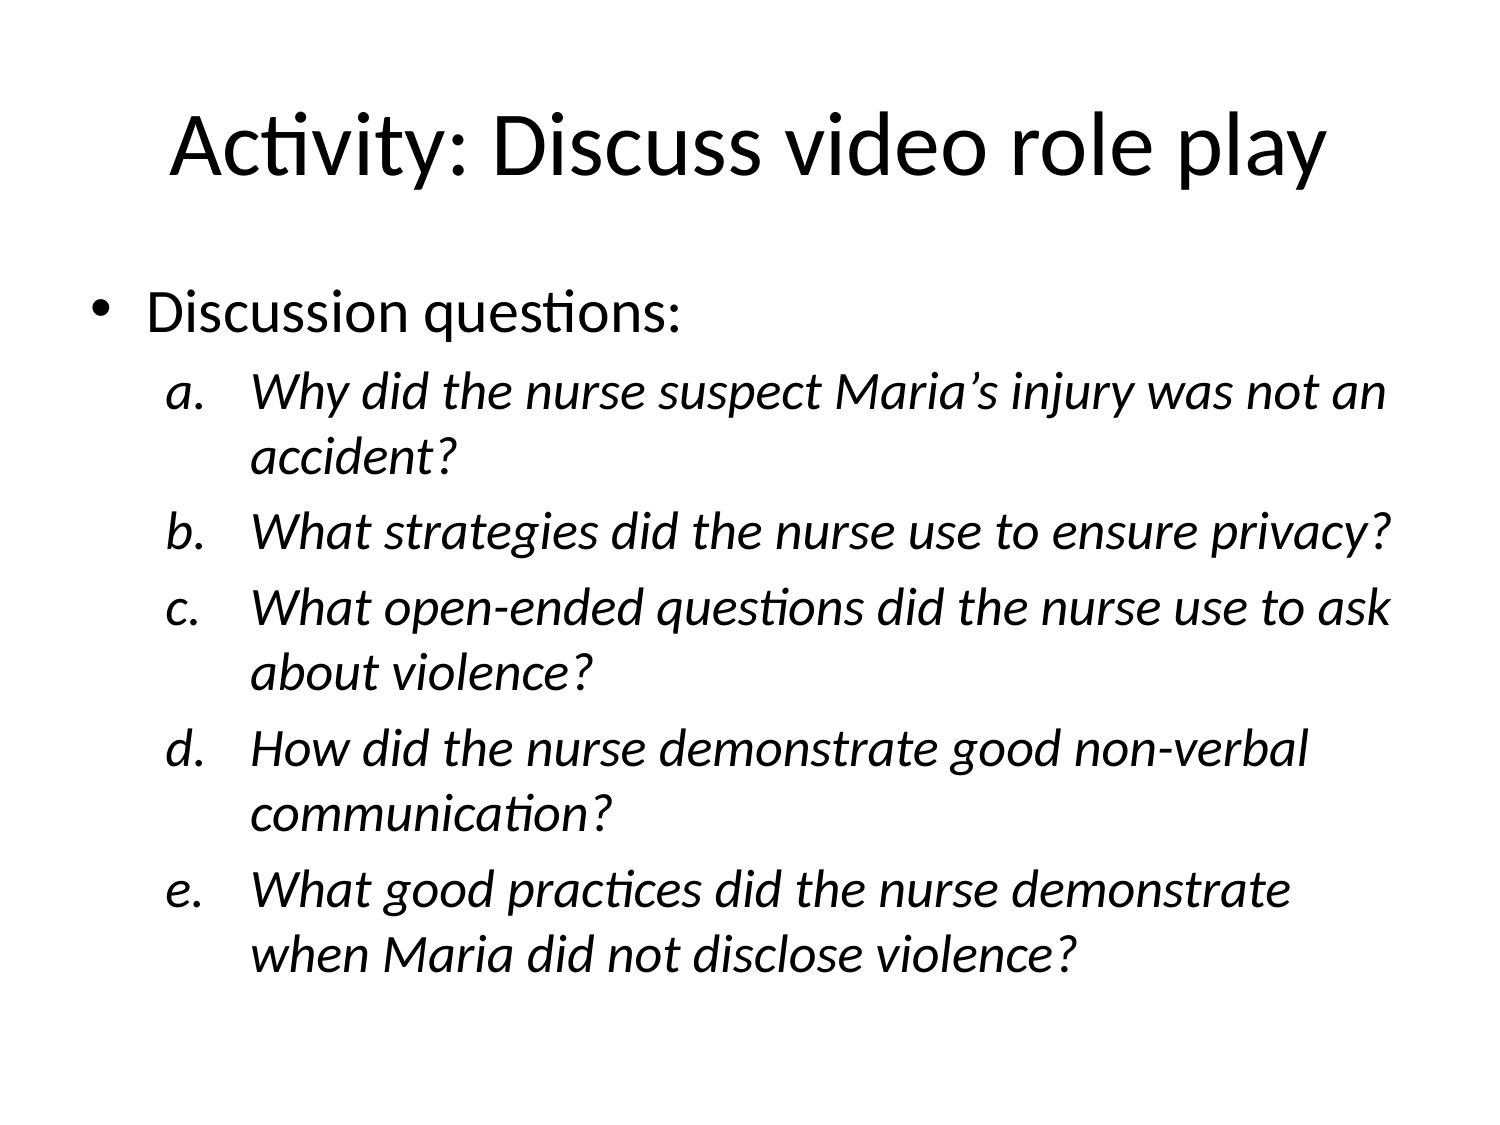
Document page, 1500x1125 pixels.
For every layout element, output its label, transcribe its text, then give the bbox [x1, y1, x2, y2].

title Activity: Discuss video role play [75, 45, 1425, 233]
list Discussion questions: Why did the nurse suspect Maria’s injury was not an accident? What strategies did the nurse use to ensure privacy? What open-ended questions did the nurse use to ask about violence? How did the nurse demonstrate good non-verbal communication? What good practices did the nurse demonstrate when Maria did not disclose violence? [75, 262, 1425, 1041]
